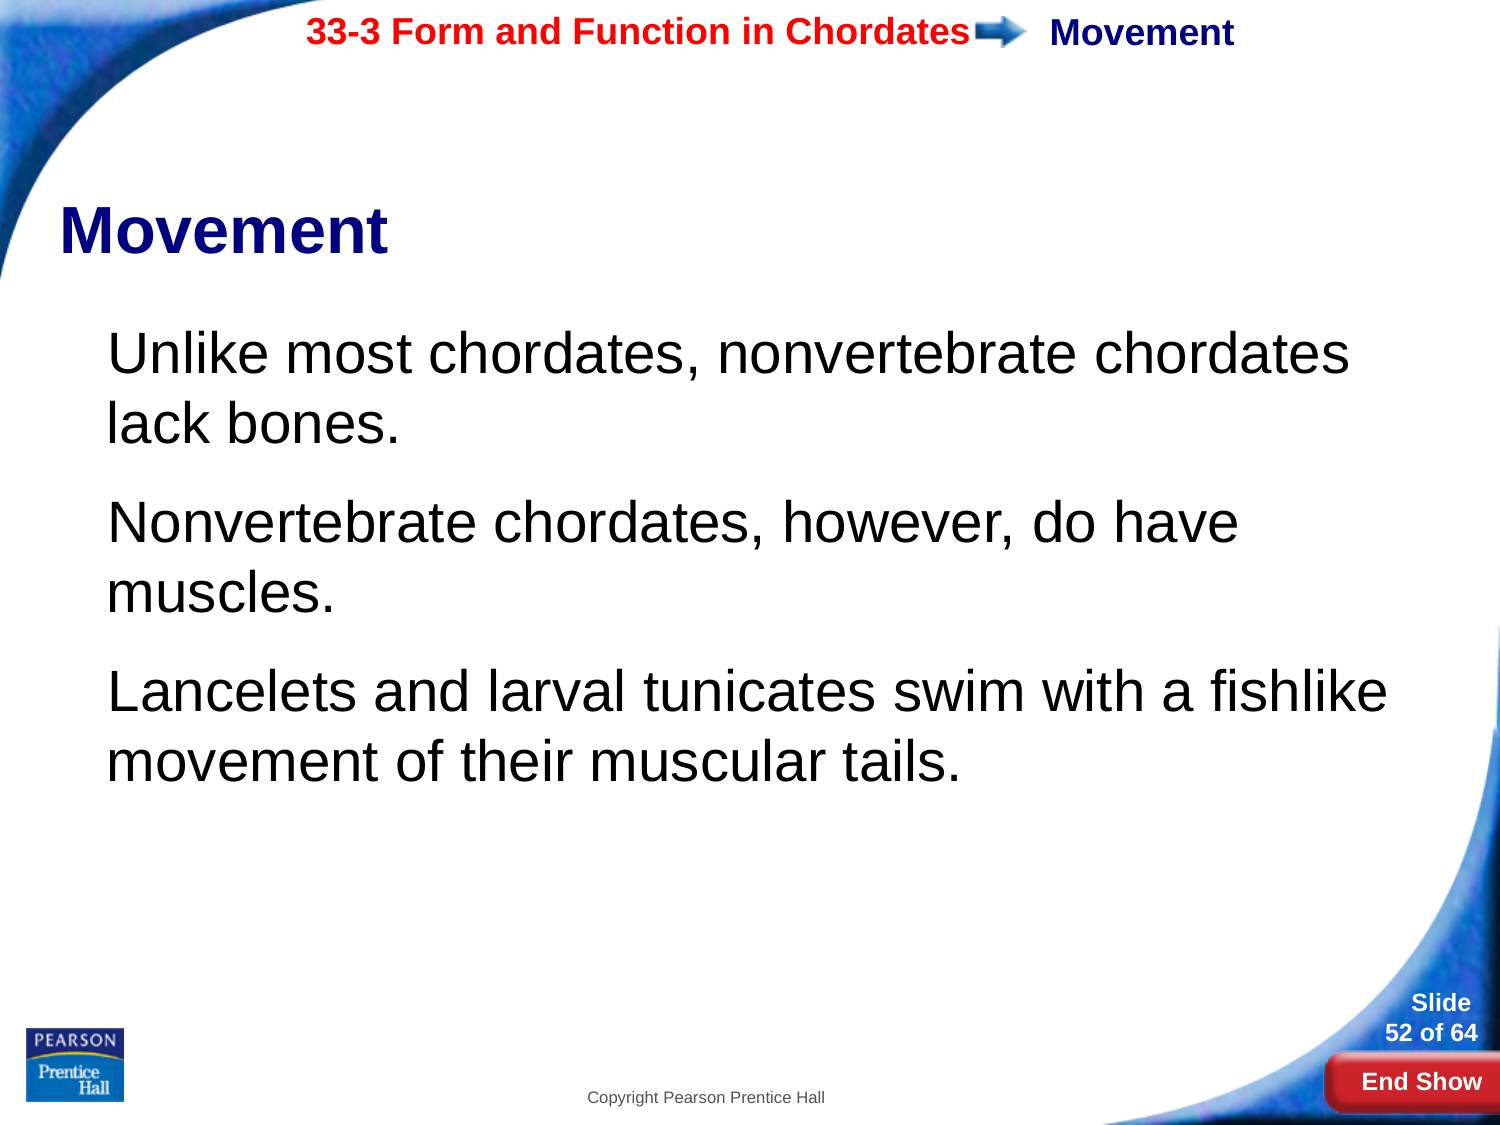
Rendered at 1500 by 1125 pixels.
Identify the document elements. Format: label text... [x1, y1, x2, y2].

footer Copyright Pearson Prentice Hall [468, 1078, 945, 1105]
list Movement Unlike most chordates, nonvertebrate chordates lack bones. Nonvertebrate chordates, however, do have muscles. Lancelets and larval tunicates swim with a fishlike movement of their muscular tails. [44, 179, 1448, 976]
title Movement [1034, 0, 1500, 76]
picture [0, 0, 1500, 1125]
